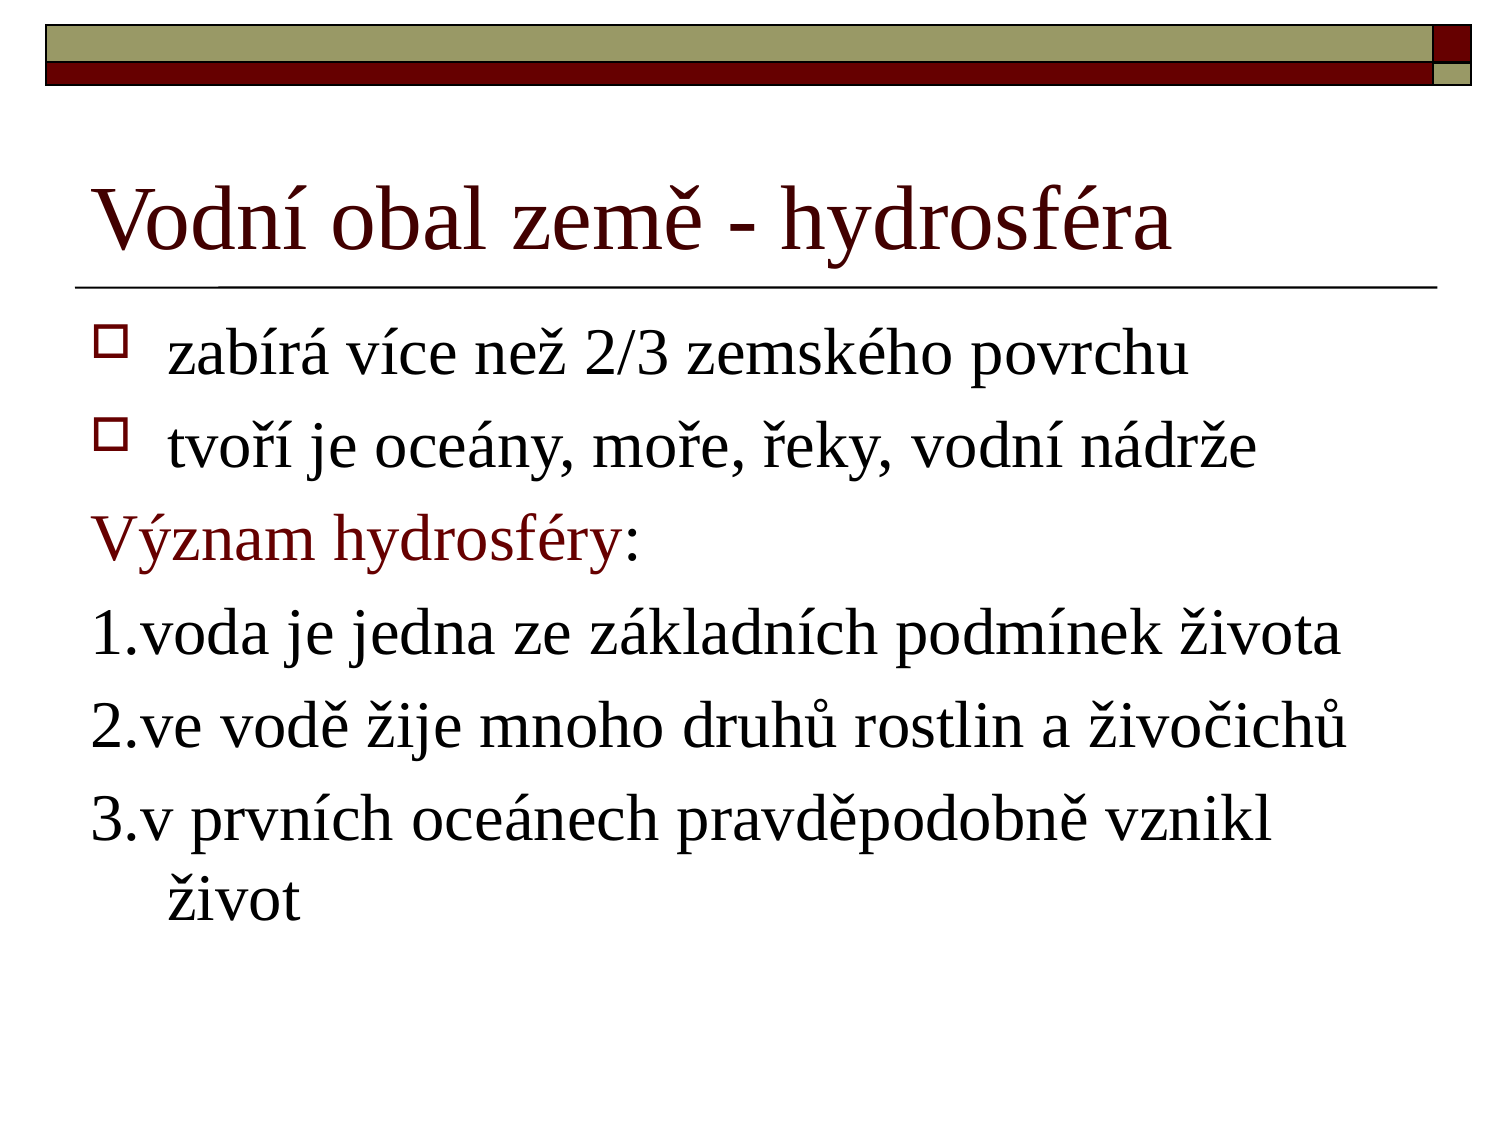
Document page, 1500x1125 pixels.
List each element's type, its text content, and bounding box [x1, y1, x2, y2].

list zabírá více než 2/3 zemského povrchu tvoří je oceány, moře, řeky, vodní nádrže Význam hydrosféry: 1.voda je jedna ze základních podmínek života 2.ve vodě žije mnoho druhů rostlin a živočichů 3.v prvních oceánech pravděpodobně vznikl život [74, 299, 1426, 1006]
title Vodní obal země - hydrosféra [74, 87, 1426, 276]
